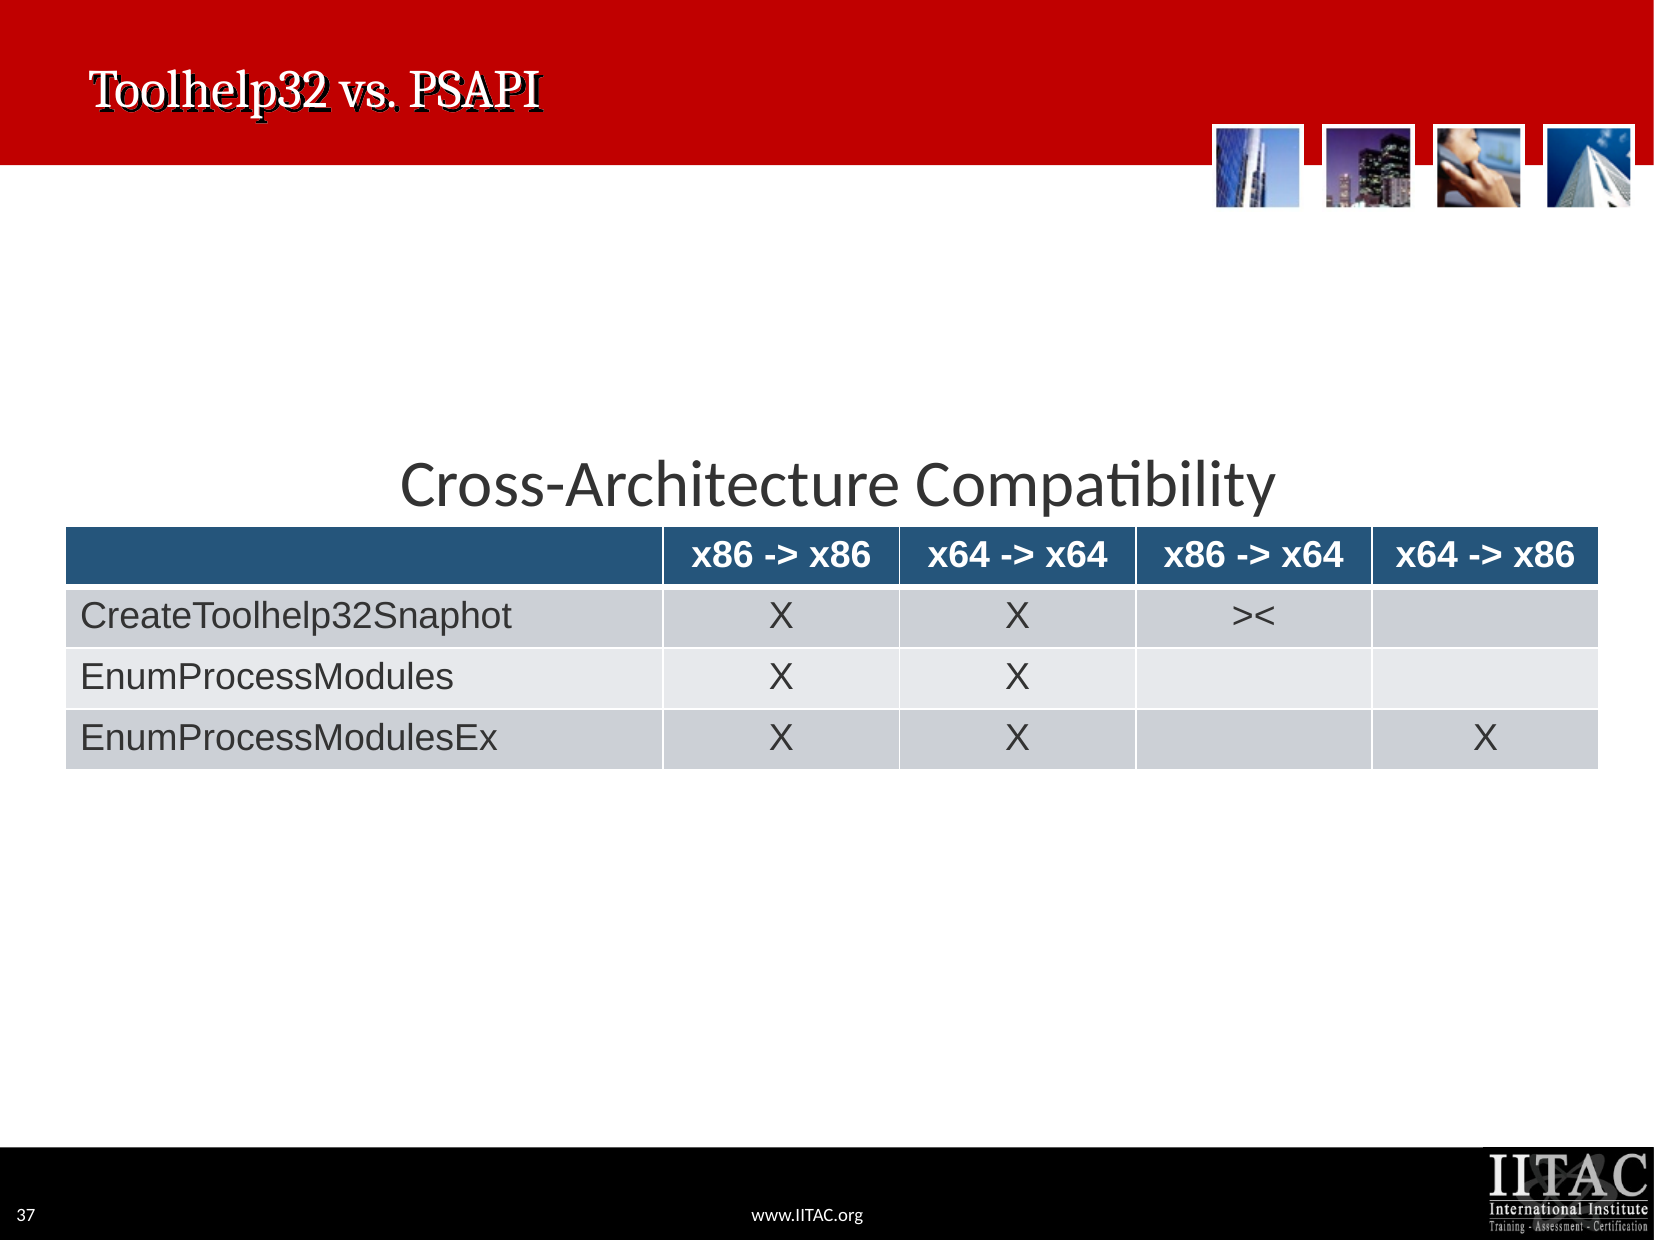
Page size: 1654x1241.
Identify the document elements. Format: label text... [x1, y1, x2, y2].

table_cell >< [1137, 590, 1371, 647]
table_cell [1137, 649, 1371, 708]
table_cell [1373, 590, 1598, 647]
table_header x86 -> x64 [1137, 528, 1371, 584]
table_cell X [900, 649, 1135, 708]
table_cell [1373, 649, 1598, 708]
table_header x86 -> x86 [664, 528, 899, 584]
picture [1543, 124, 1635, 212]
table_header x64 -> x86 [1373, 527, 1598, 584]
table_header x64 -> x64 [900, 528, 1135, 584]
title Toolhelp32 vs. PSAPI [71, 41, 1596, 130]
table_cell X [900, 590, 1135, 647]
slide_number 37 [0, 1194, 152, 1241]
picture [1433, 135, 1525, 212]
picture [1483, 1147, 1654, 1240]
table_header [66, 527, 662, 584]
table_cell X [664, 710, 899, 769]
text_box Cross-Architecture Compatibility [100, 432, 1577, 528]
table_cell X [664, 649, 899, 708]
table_cell EnumProcessModulesEx [66, 710, 662, 769]
picture [1212, 135, 1304, 212]
table_cell X [664, 590, 899, 647]
footer www.IITAC.org [152, 1194, 1466, 1239]
table_cell X [1373, 710, 1598, 769]
picture [1322, 135, 1415, 212]
table_cell X [900, 710, 1135, 769]
table_cell EnumProcessModules [66, 649, 662, 708]
table_cell CreateToolhelp32Snaphot [66, 590, 662, 647]
table_cell [1137, 710, 1371, 769]
